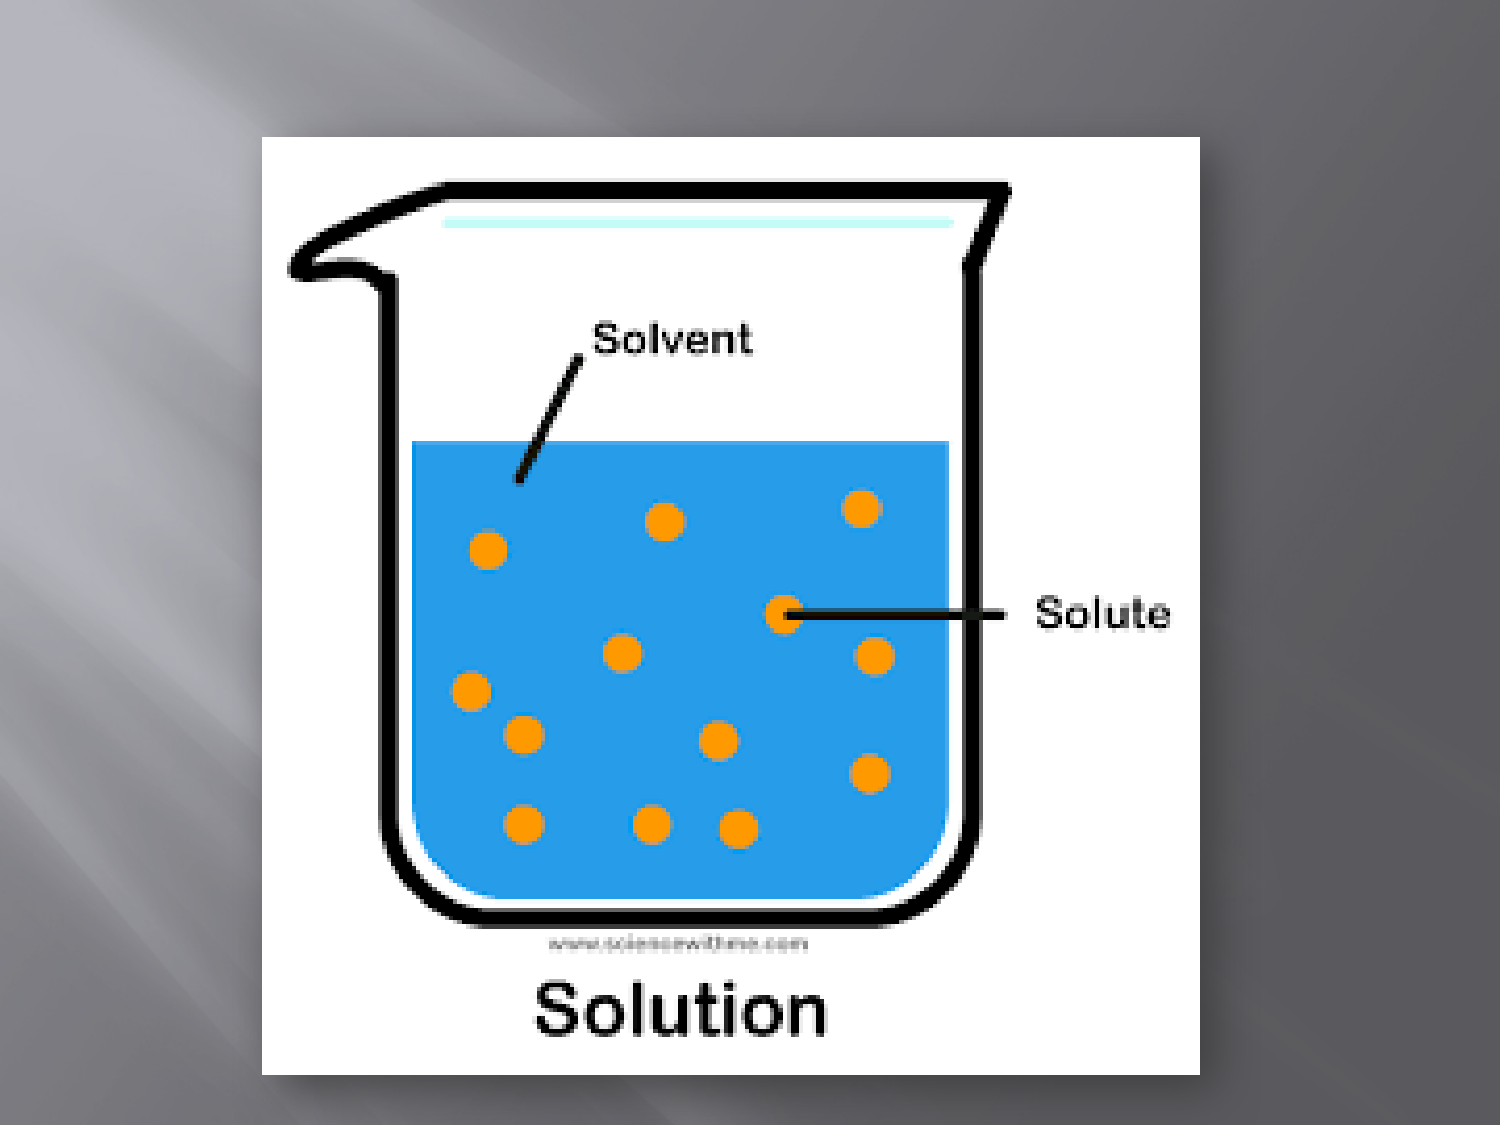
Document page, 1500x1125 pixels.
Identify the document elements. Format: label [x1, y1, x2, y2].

list [262, 137, 1201, 1076]
